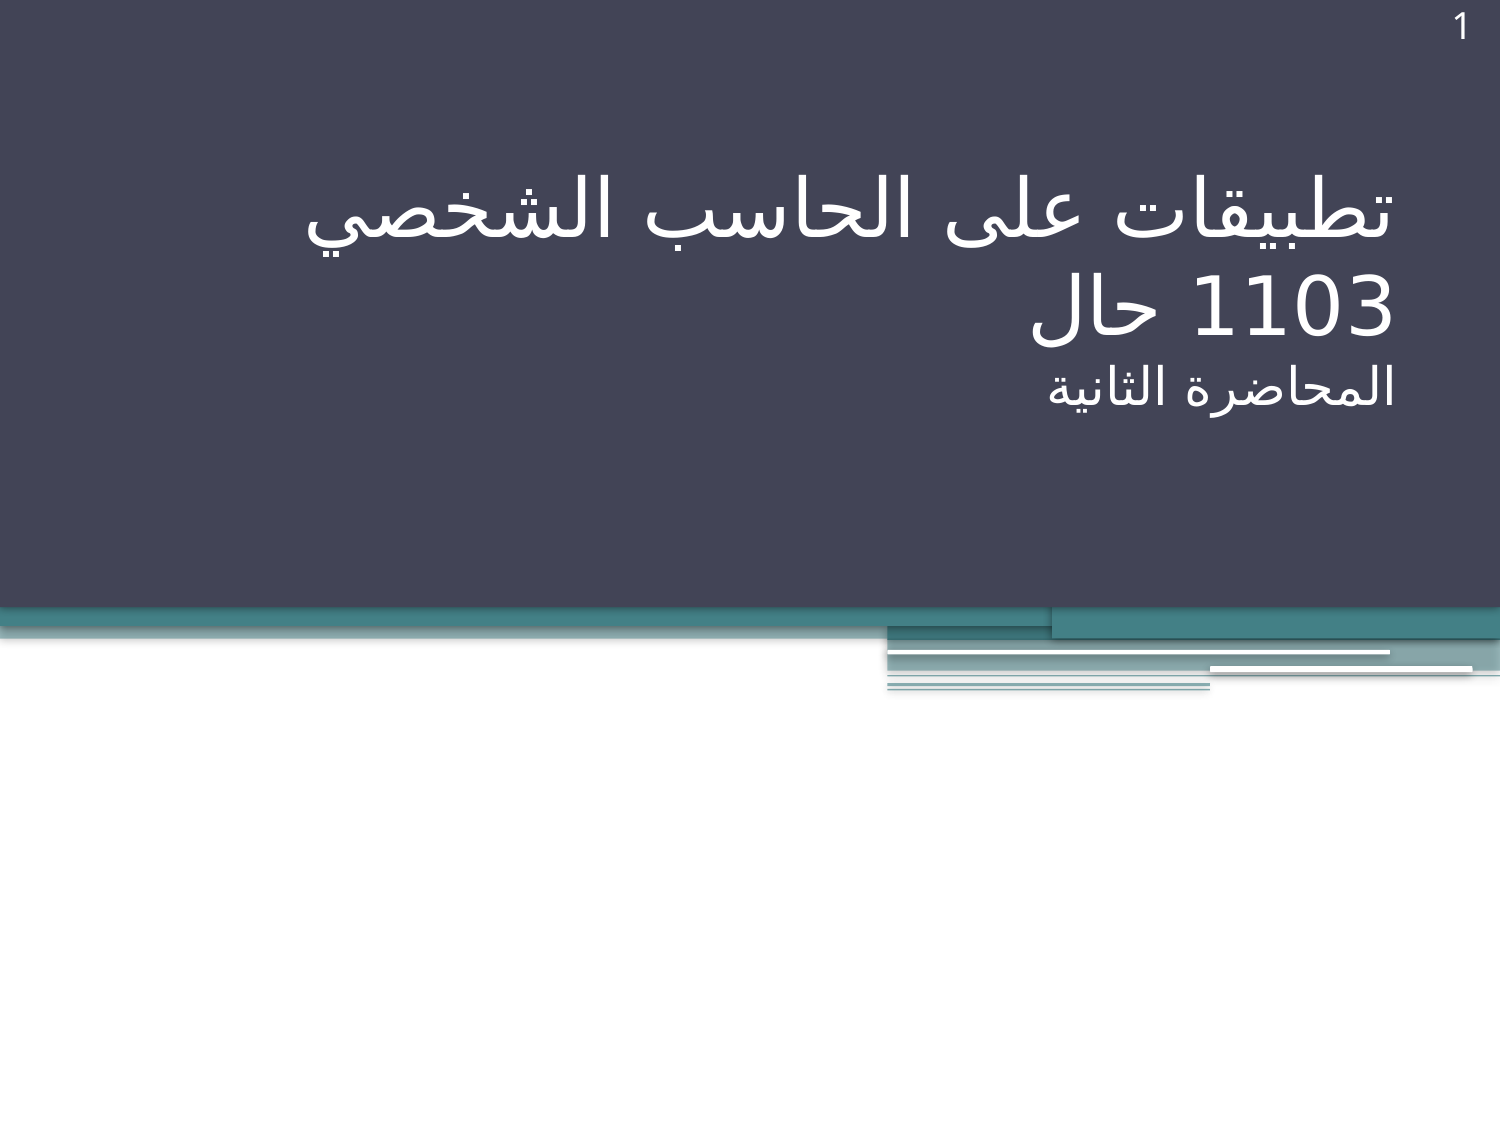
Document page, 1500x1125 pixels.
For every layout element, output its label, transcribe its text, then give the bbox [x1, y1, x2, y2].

title تطبيقات على الحاسب الشخصي 1103 حال المحاضرة الثانية [287, 112, 1413, 424]
slide_number 1 [1364, 0, 1488, 61]
